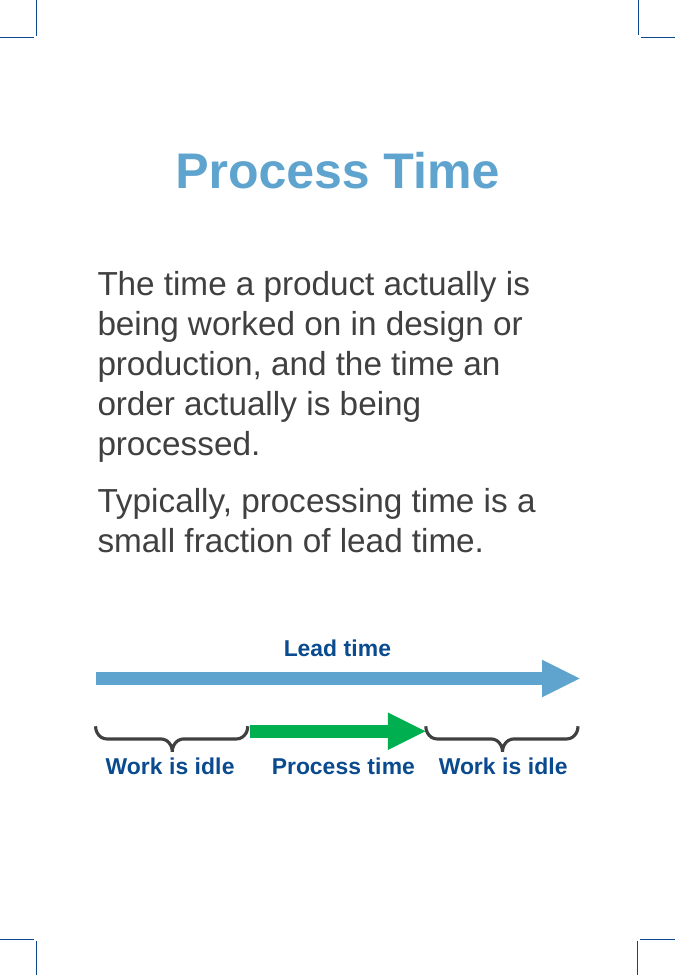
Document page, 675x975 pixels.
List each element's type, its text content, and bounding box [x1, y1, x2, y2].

list The time a product actually is being worked on in design or production, and the time an order actually is being processed. Typically, processing time is a small fraction of lead time. [97, 262, 578, 570]
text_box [88, 634, 586, 781]
title Process Time [75, 149, 600, 198]
